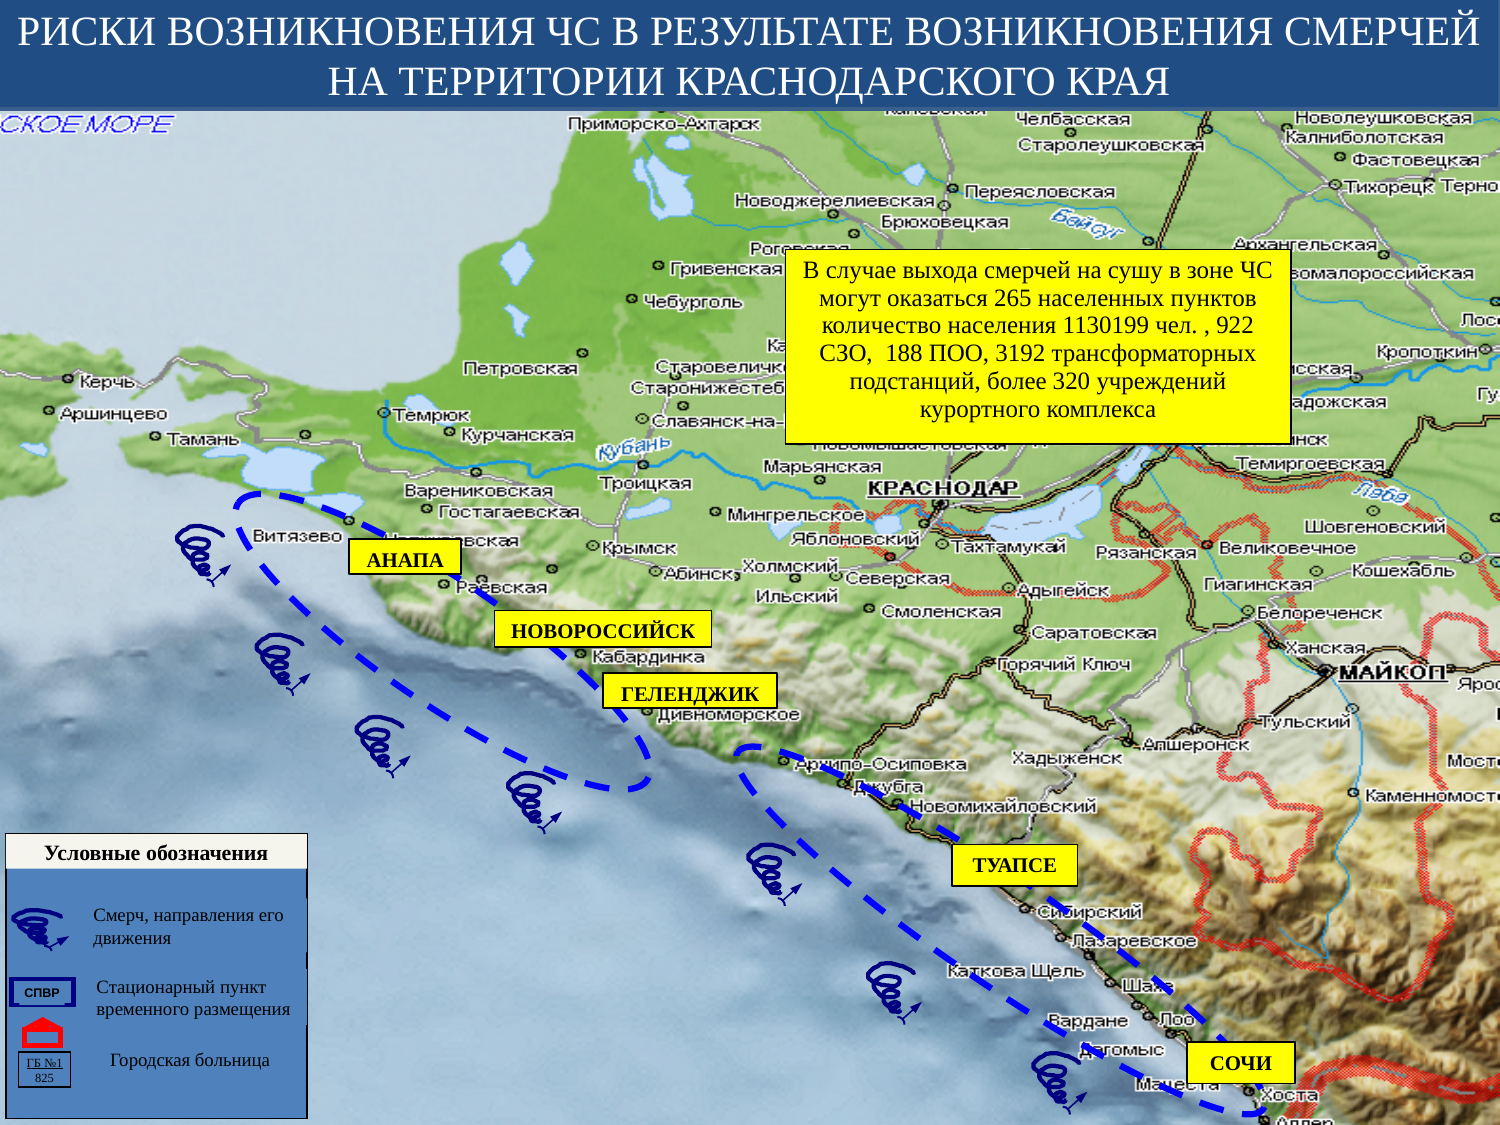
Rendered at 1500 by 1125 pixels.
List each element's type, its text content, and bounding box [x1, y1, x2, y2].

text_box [176, 525, 231, 588]
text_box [867, 962, 922, 1025]
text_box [256, 634, 311, 696]
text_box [1033, 1052, 1087, 1115]
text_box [13, 909, 69, 952]
text_box РИСКИ ВОЗНИКНОВЕНИЯ ЧС В РЕЗУЛЬТАТЕ ВОЗНИКНОВЕНИЯ СМЕРЧЕЙ НА ТЕРРИТОРИИ КРАСНОДАРСКОГО КРАЯ [0, 0, 1500, 109]
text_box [24, 1019, 61, 1046]
picture [0, 109, 1500, 1125]
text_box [748, 844, 802, 906]
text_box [356, 716, 411, 779]
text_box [507, 772, 562, 835]
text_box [5, 833, 308, 1119]
